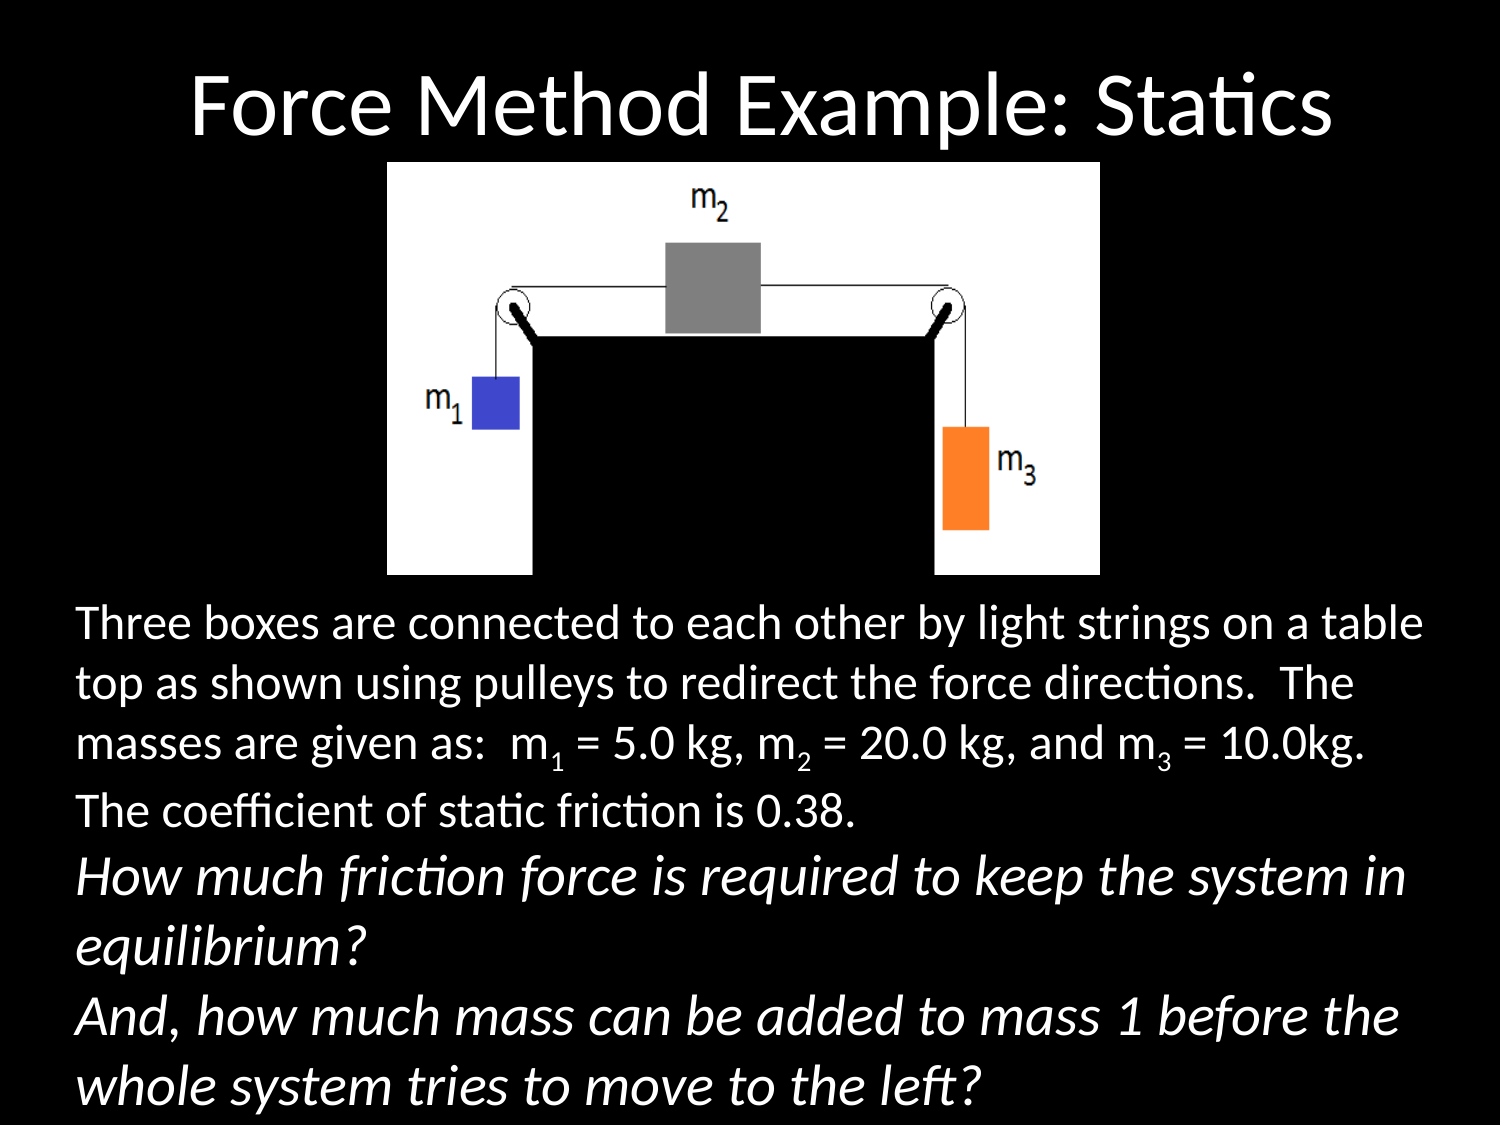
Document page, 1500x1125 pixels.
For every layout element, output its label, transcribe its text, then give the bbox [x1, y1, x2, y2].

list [387, 162, 1101, 576]
text_box Three boxes are connected to each other by light strings on a table top as shown using pulleys to redirect the force directions. The masses are given as: m1 = 5.0 kg, m2 = 20.0 kg, and m3 = 10.0kg. The coefficient of static friction is 0.38. How much friction force is required to keep the system in equilibrium? And, how much mass can be added to mass 1 before the whole system tries to move to the left? [60, 581, 1461, 1125]
title Force Method Example: Statics [87, 4, 1438, 192]
